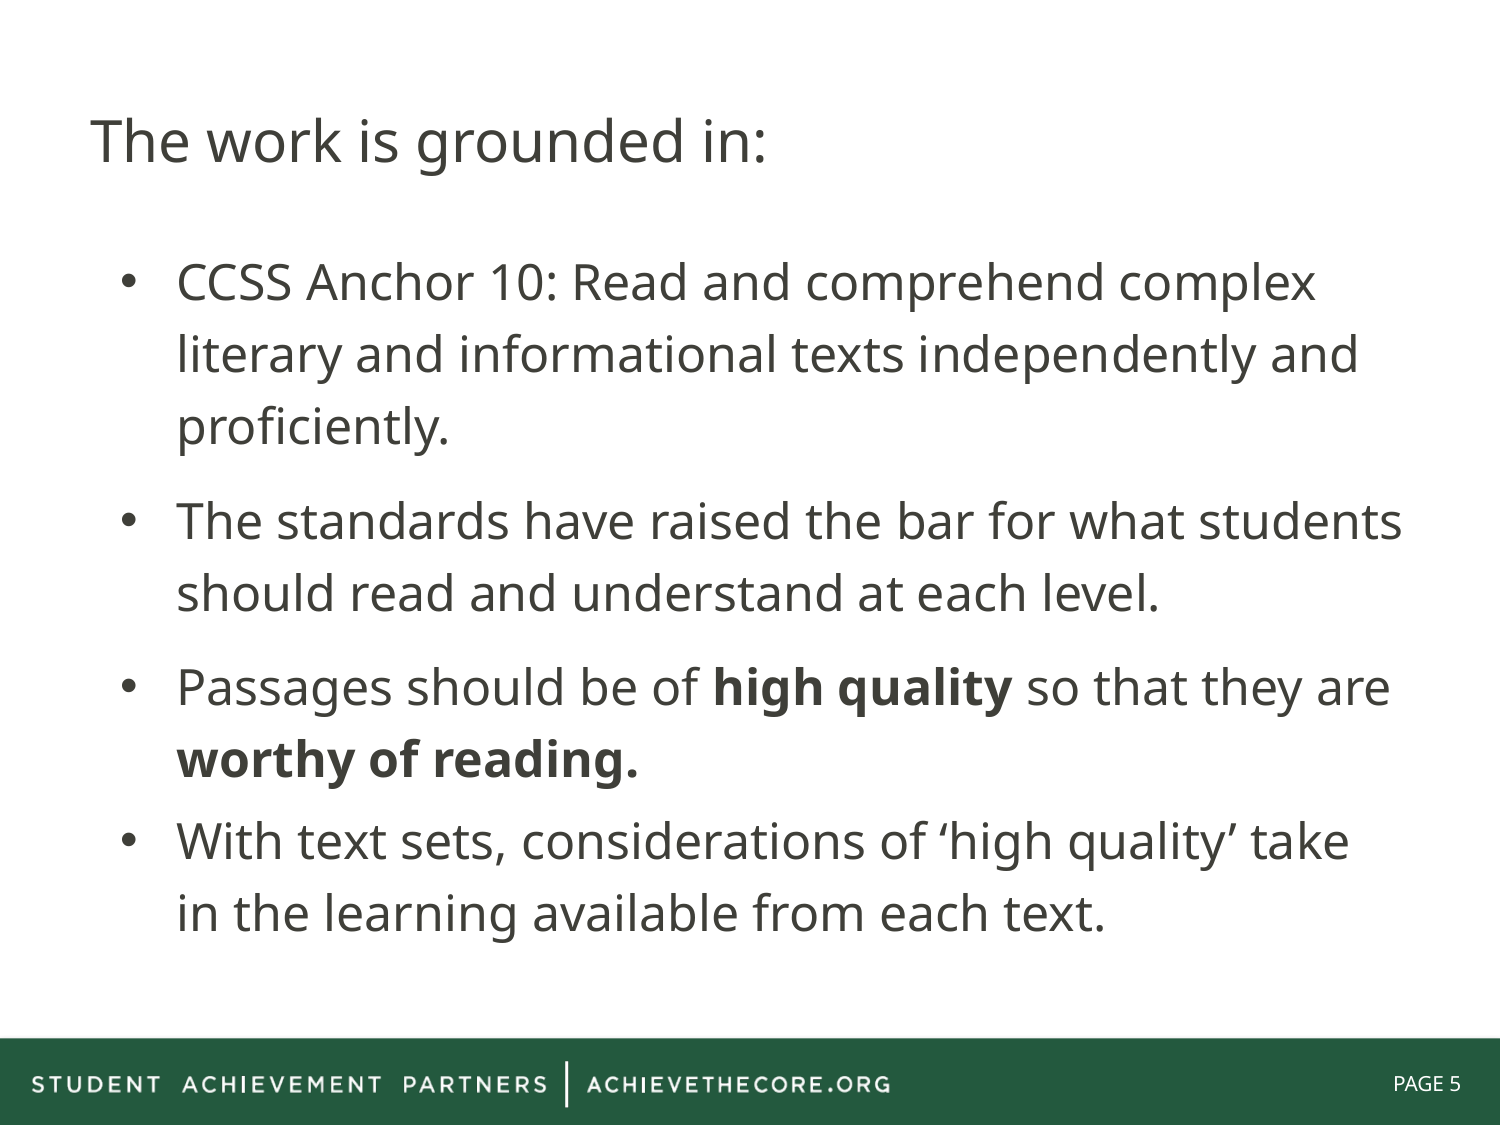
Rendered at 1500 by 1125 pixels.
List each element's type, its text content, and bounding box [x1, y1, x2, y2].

title The work is grounded in: [75, 45, 1425, 233]
list CCSS Anchor 10: Read and comprehend complex literary and informational texts independently and proficiently. The standards have raised the bar for what students should read and understand at each level. Passages should be of high quality so that they are worthy of reading. With text sets, considerations of ‘high quality’ take in the learning available from each text. [105, 231, 1423, 974]
